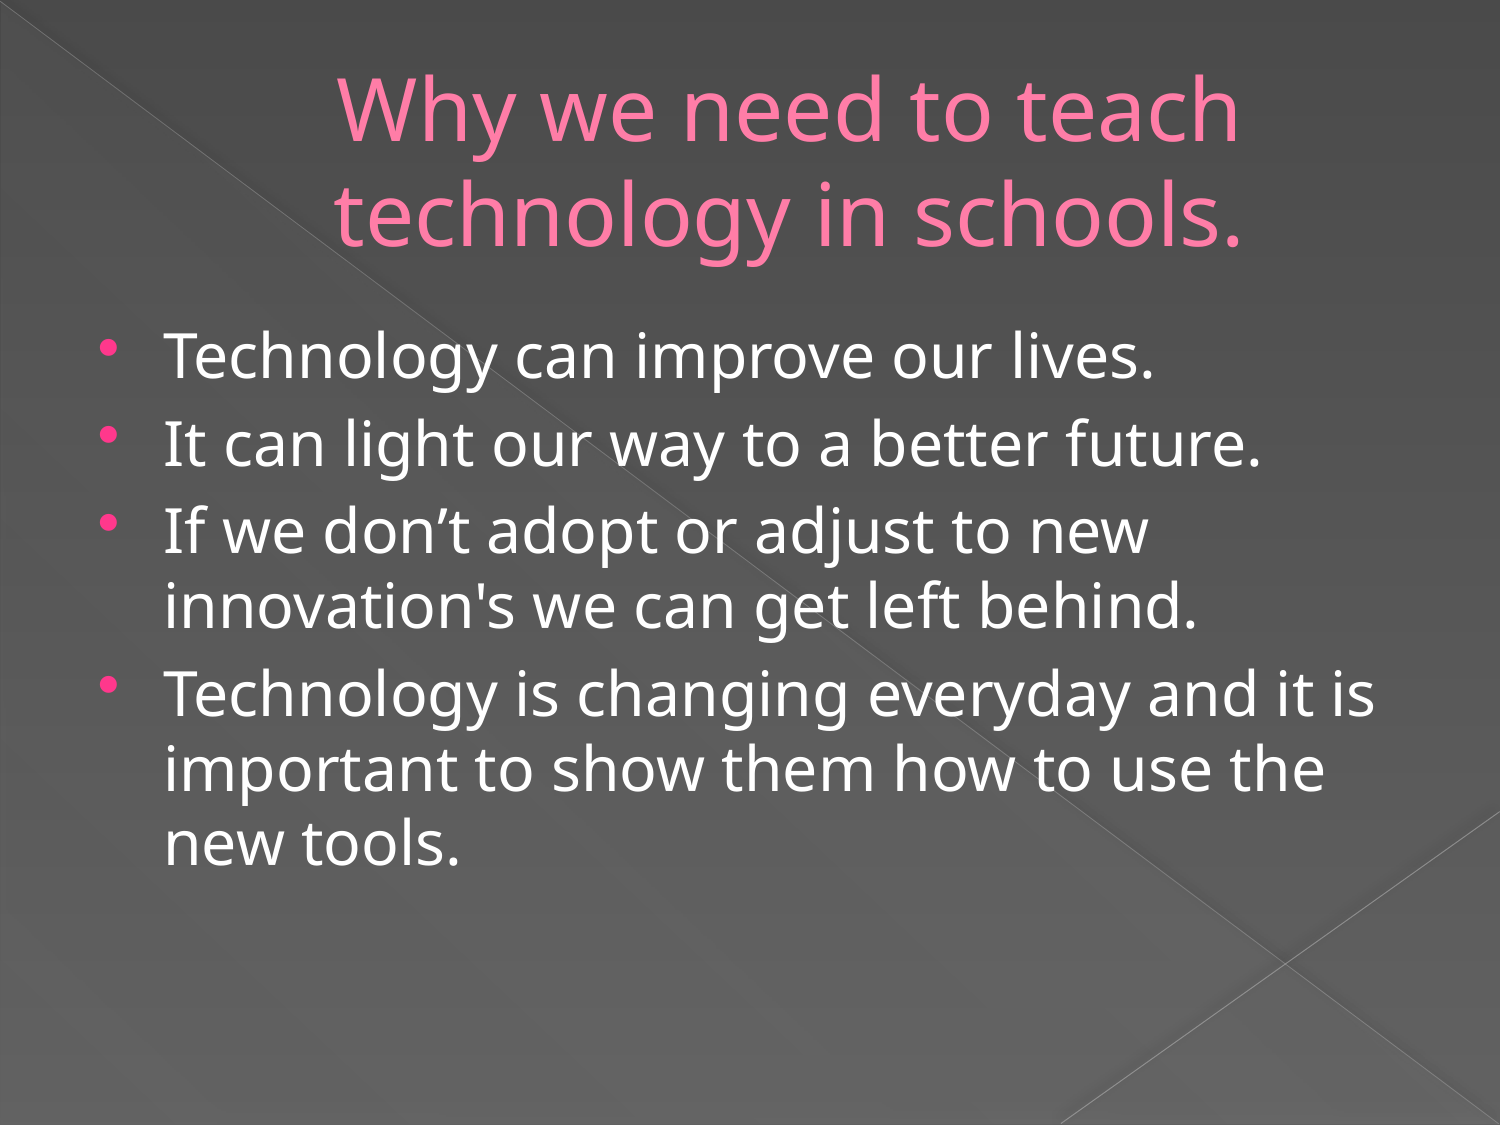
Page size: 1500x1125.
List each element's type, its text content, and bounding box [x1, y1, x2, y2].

list Technology can improve our lives. It can light our way to a better future. If we don’t adopt or adjust to new innovation's we can get left behind. Technology is changing everyday and it is important to show them how to use the new tools. [75, 308, 1425, 1059]
title Why we need to teach technology in schools. [75, 43, 1425, 274]
